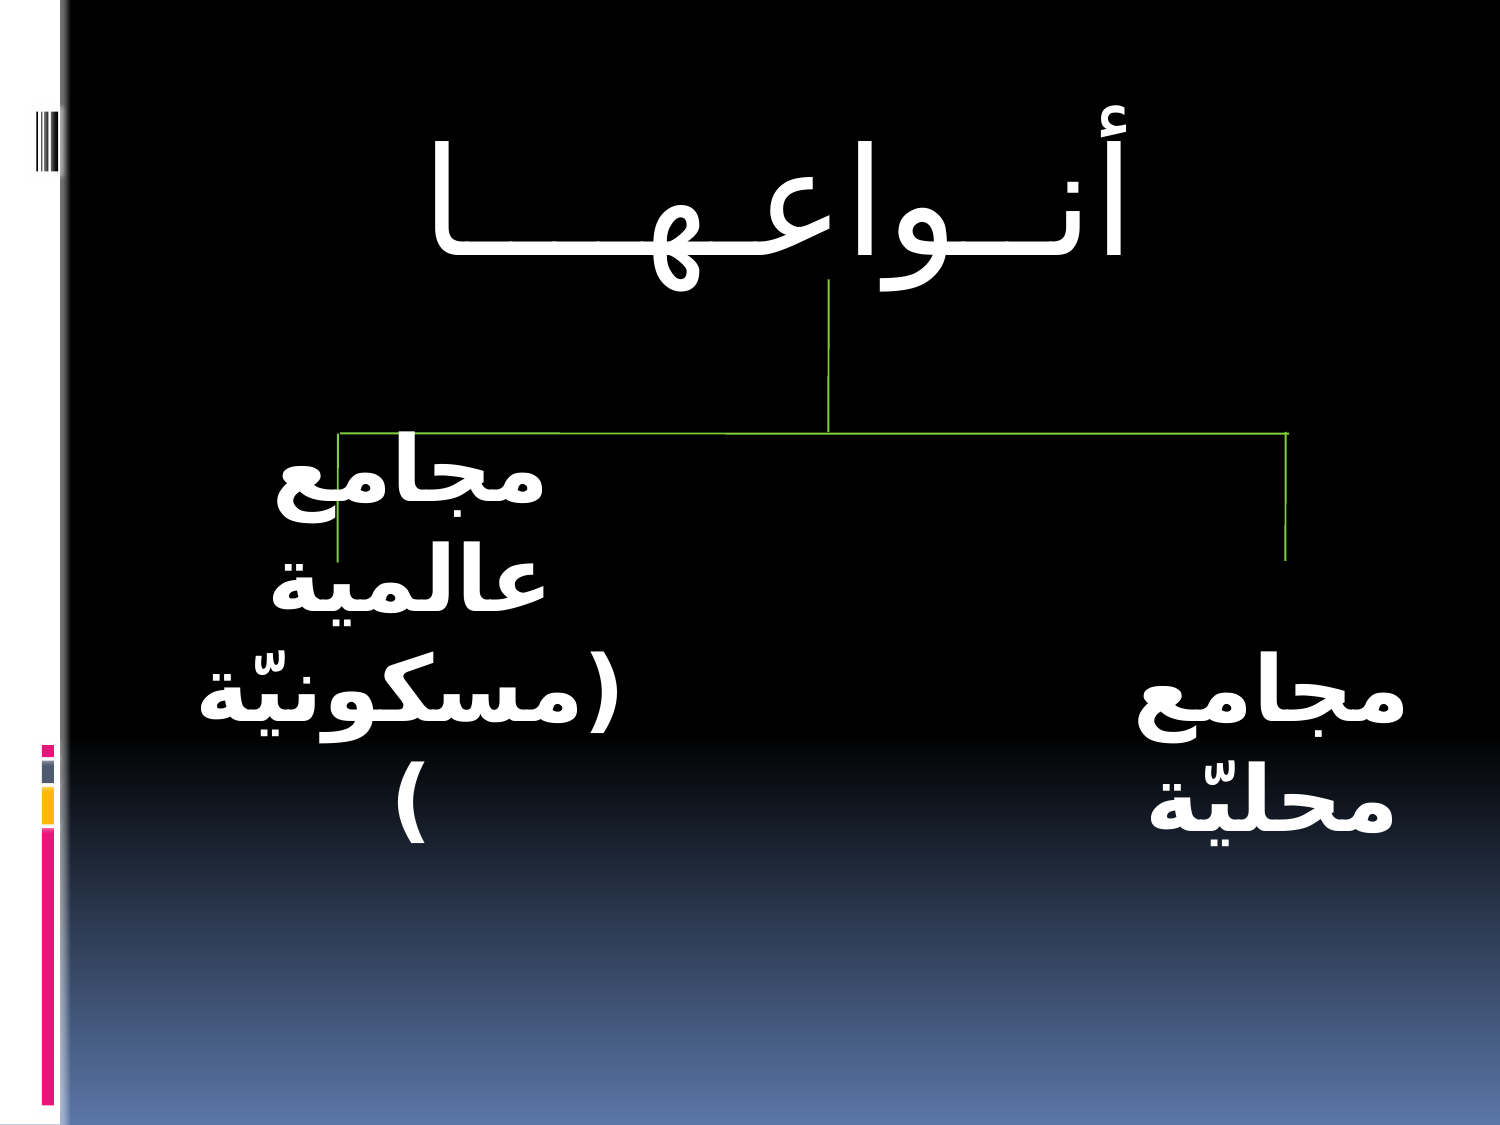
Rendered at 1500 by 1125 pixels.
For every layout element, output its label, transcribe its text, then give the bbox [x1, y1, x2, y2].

subtitle أنــواعـهــــا [140, 128, 1416, 293]
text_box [337, 278, 1290, 563]
text_box مجامع محليّة [1113, 562, 1430, 938]
text_box مجامع عالمية (مسكونيّة) [175, 562, 645, 938]
